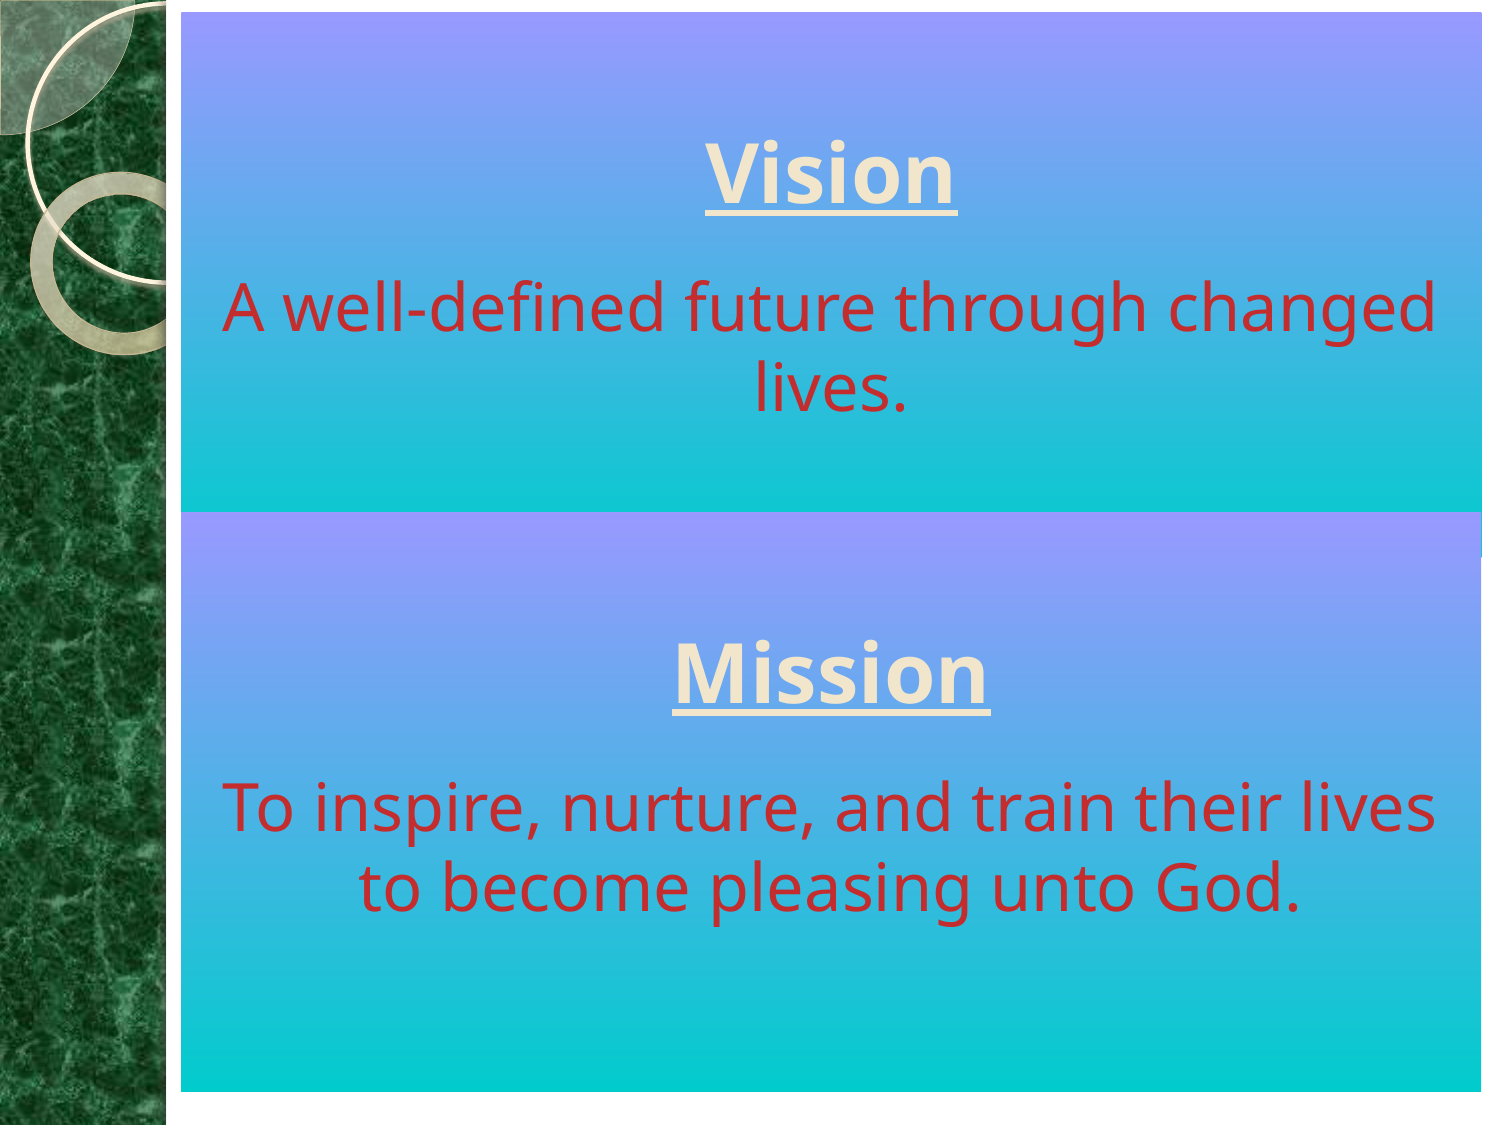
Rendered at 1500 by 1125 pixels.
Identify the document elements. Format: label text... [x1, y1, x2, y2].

text_box Vision A well-defined future through changed lives. [181, 12, 1482, 512]
picture [53, 241, 160, 332]
picture [136, 0, 164, 4]
picture [32, 13, 160, 207]
picture [62, 195, 160, 280]
text_box Mission To inspire, nurture, and train their lives to become pleasing unto God. [181, 512, 1482, 1092]
picture [0, 134, 166, 1125]
